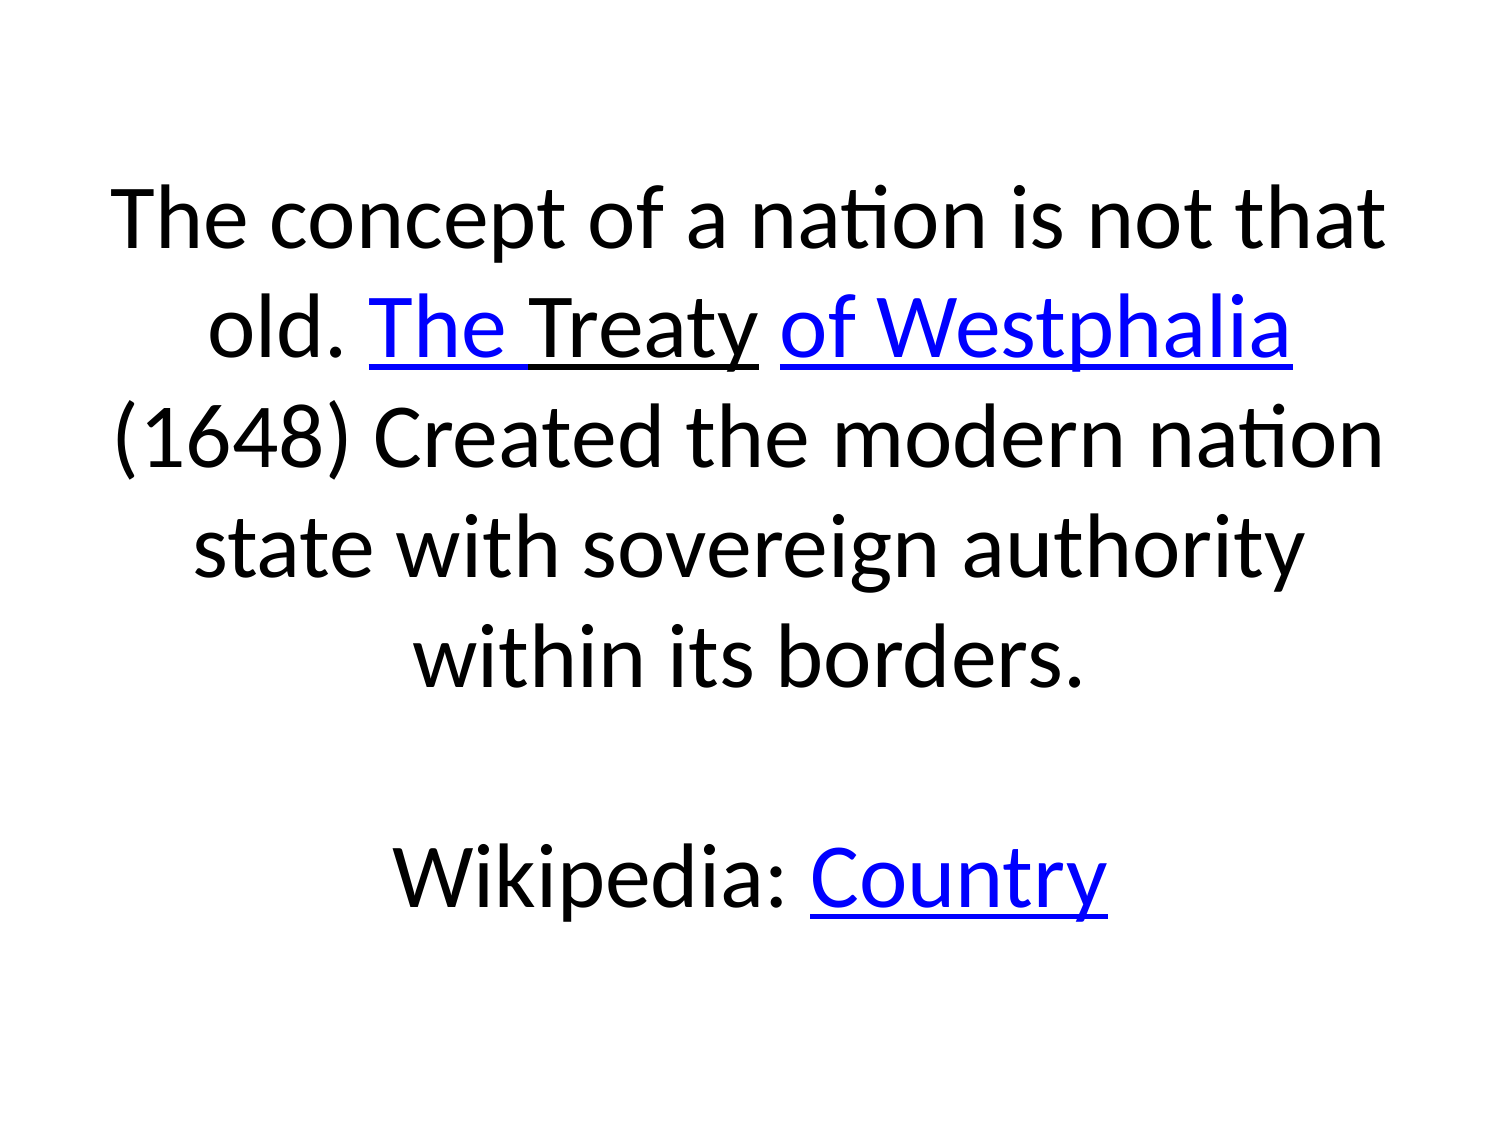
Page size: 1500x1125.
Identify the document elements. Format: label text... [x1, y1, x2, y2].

title The concept of a nation is not that old. The Treaty of Westphalia (1648) Created the modern nation state with sovereign authority within its borders. Wikipedia: Country [74, 44, 1426, 1038]
